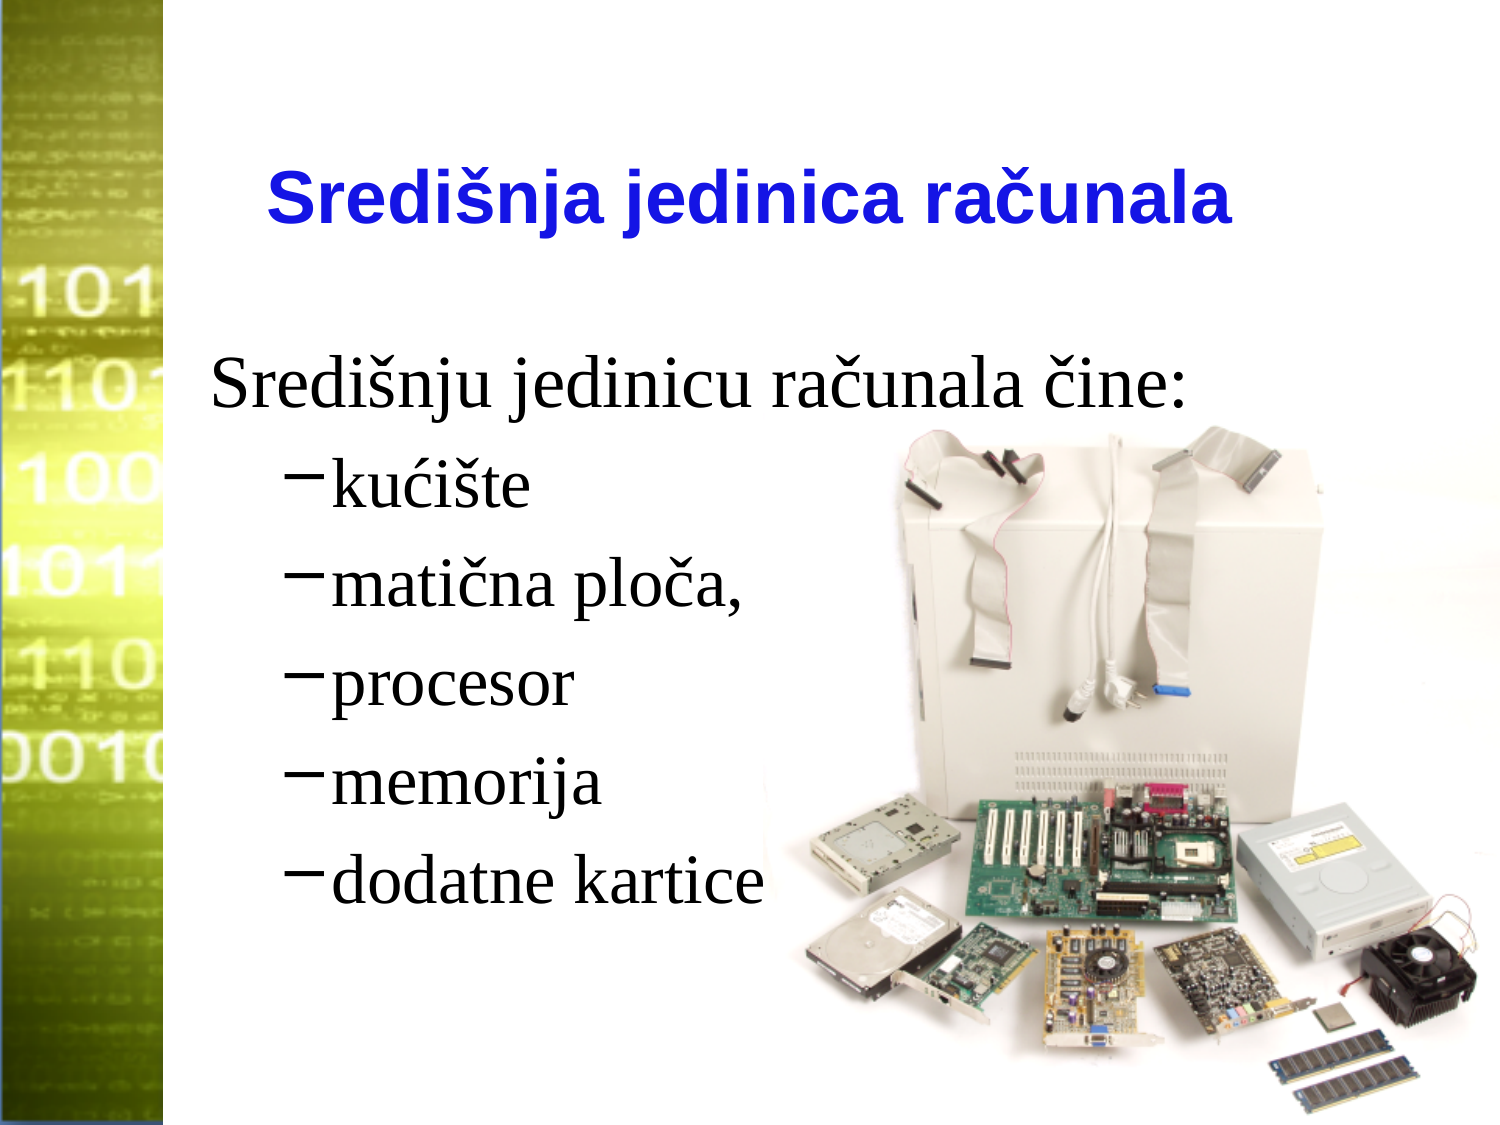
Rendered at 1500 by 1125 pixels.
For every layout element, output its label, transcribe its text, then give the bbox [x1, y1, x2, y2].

list Središnju jedinicu računala čine: kućište matična ploča, procesor memorija dodatne kartice [194, 324, 1388, 1001]
picture [763, 413, 1500, 1125]
title Središnja jedinica računala [166, 99, 1388, 288]
picture [0, 0, 163, 1125]
